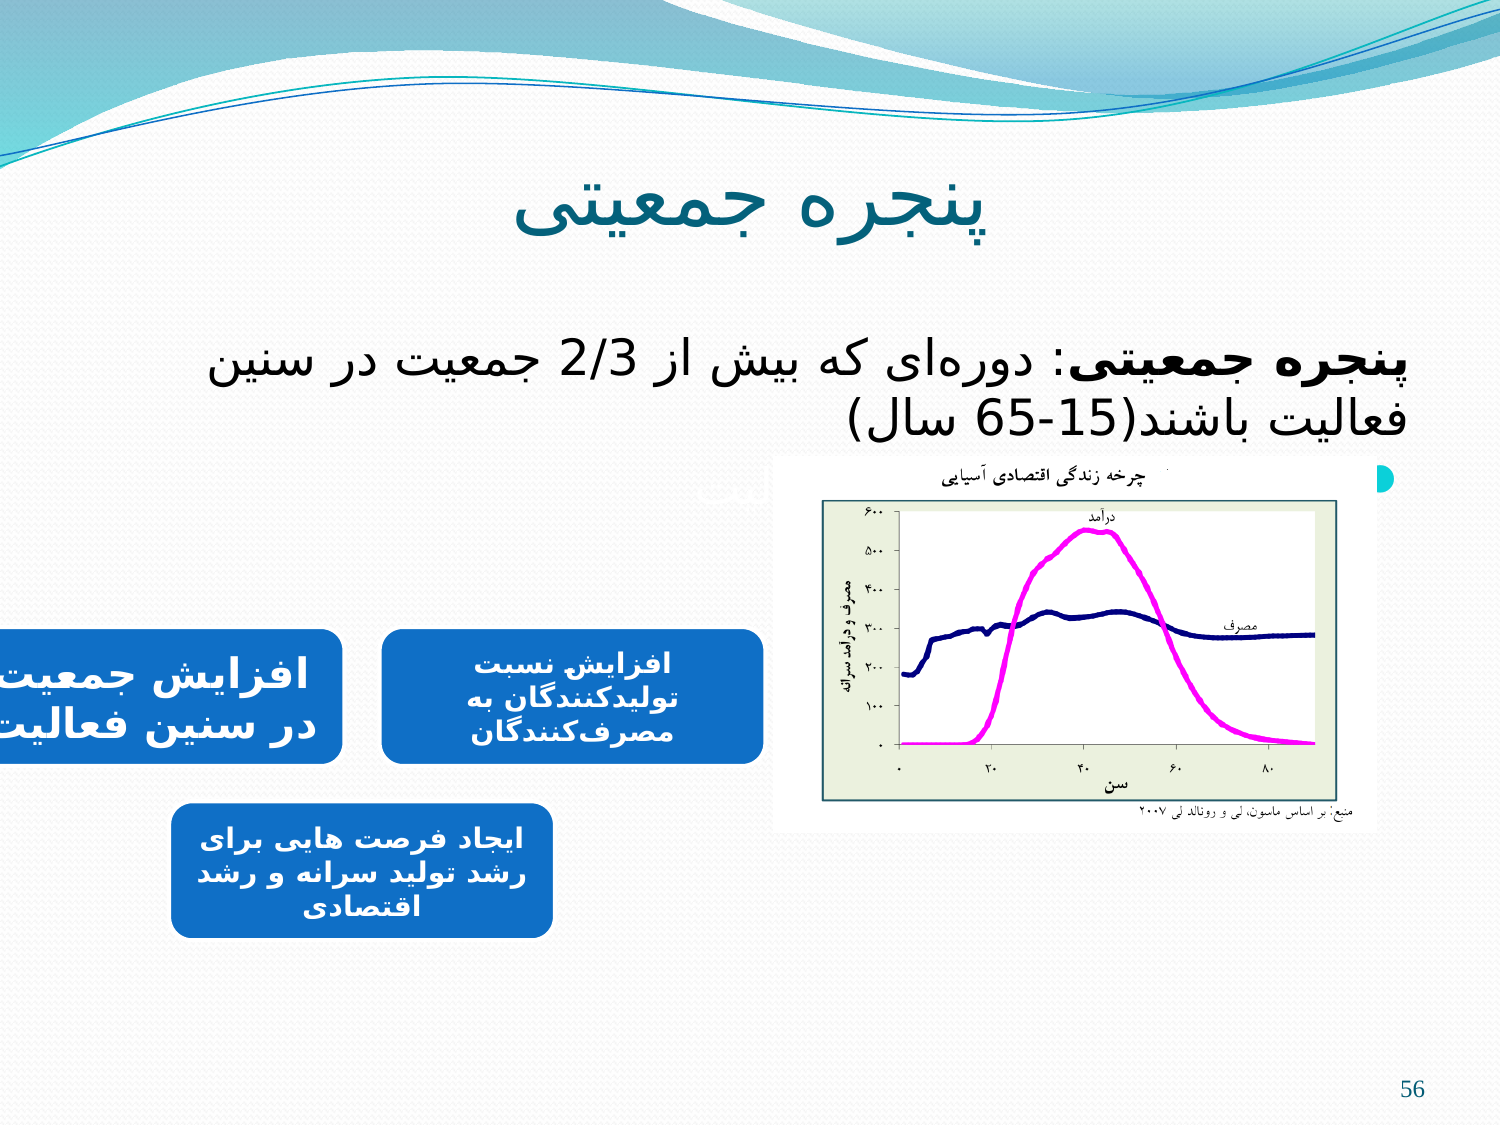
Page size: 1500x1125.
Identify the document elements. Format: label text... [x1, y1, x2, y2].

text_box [0, 555, 1059, 1012]
list پنجره جمعیتی: دوره‌ای که بیش از 2/3 جمعیت در سنین فعالیت باشند(15-65 سال) افزایش جمعیت در سنین فعالیت [74, 317, 1426, 1038]
picture [773, 455, 1378, 833]
title پنجره جمعیتی [74, 54, 1426, 243]
slide_number 56 [1299, 1042, 1425, 1103]
